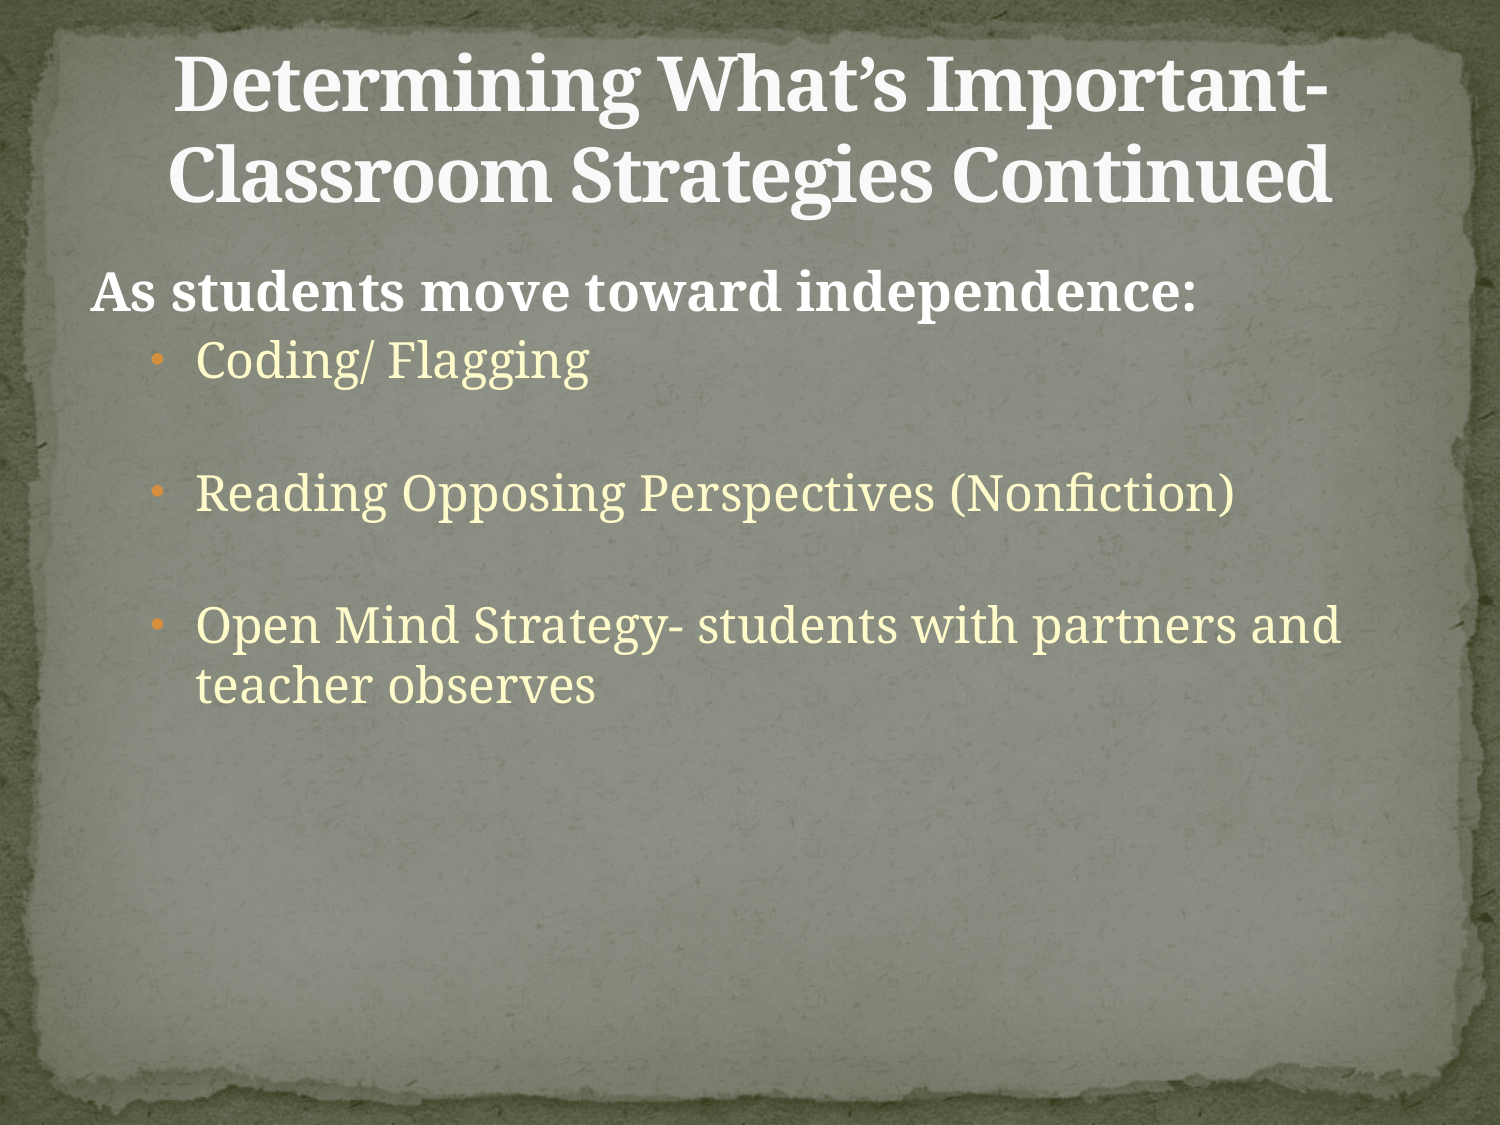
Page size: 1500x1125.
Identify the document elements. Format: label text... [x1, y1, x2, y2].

title Determining What’s Important- Classroom Strategies Continued [74, 24, 1425, 225]
list As students move toward independence: Coding/ Flagging Reading Opposing Perspectives (Nonfiction) Open Mind Strategy- students with partners and teacher observes [74, 249, 1426, 1001]
